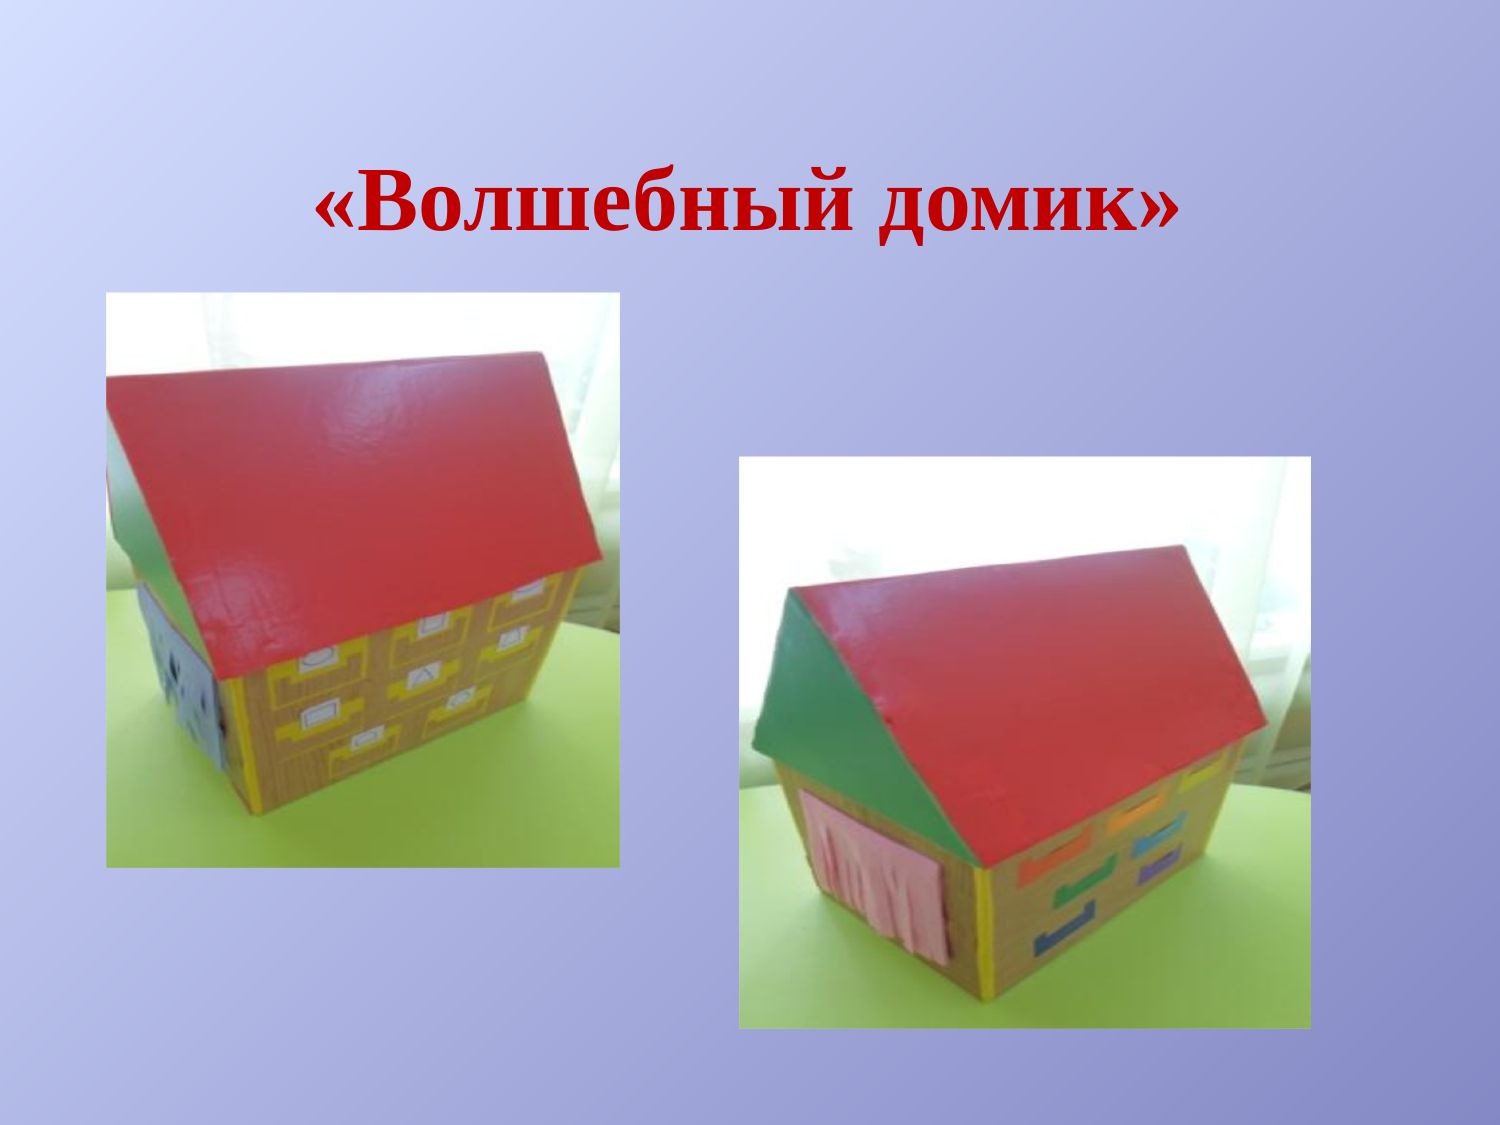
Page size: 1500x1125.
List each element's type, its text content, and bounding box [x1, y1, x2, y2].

picture [75, 293, 650, 867]
picture [738, 455, 1311, 1030]
title «Волшебный домик» [112, 93, 1383, 293]
